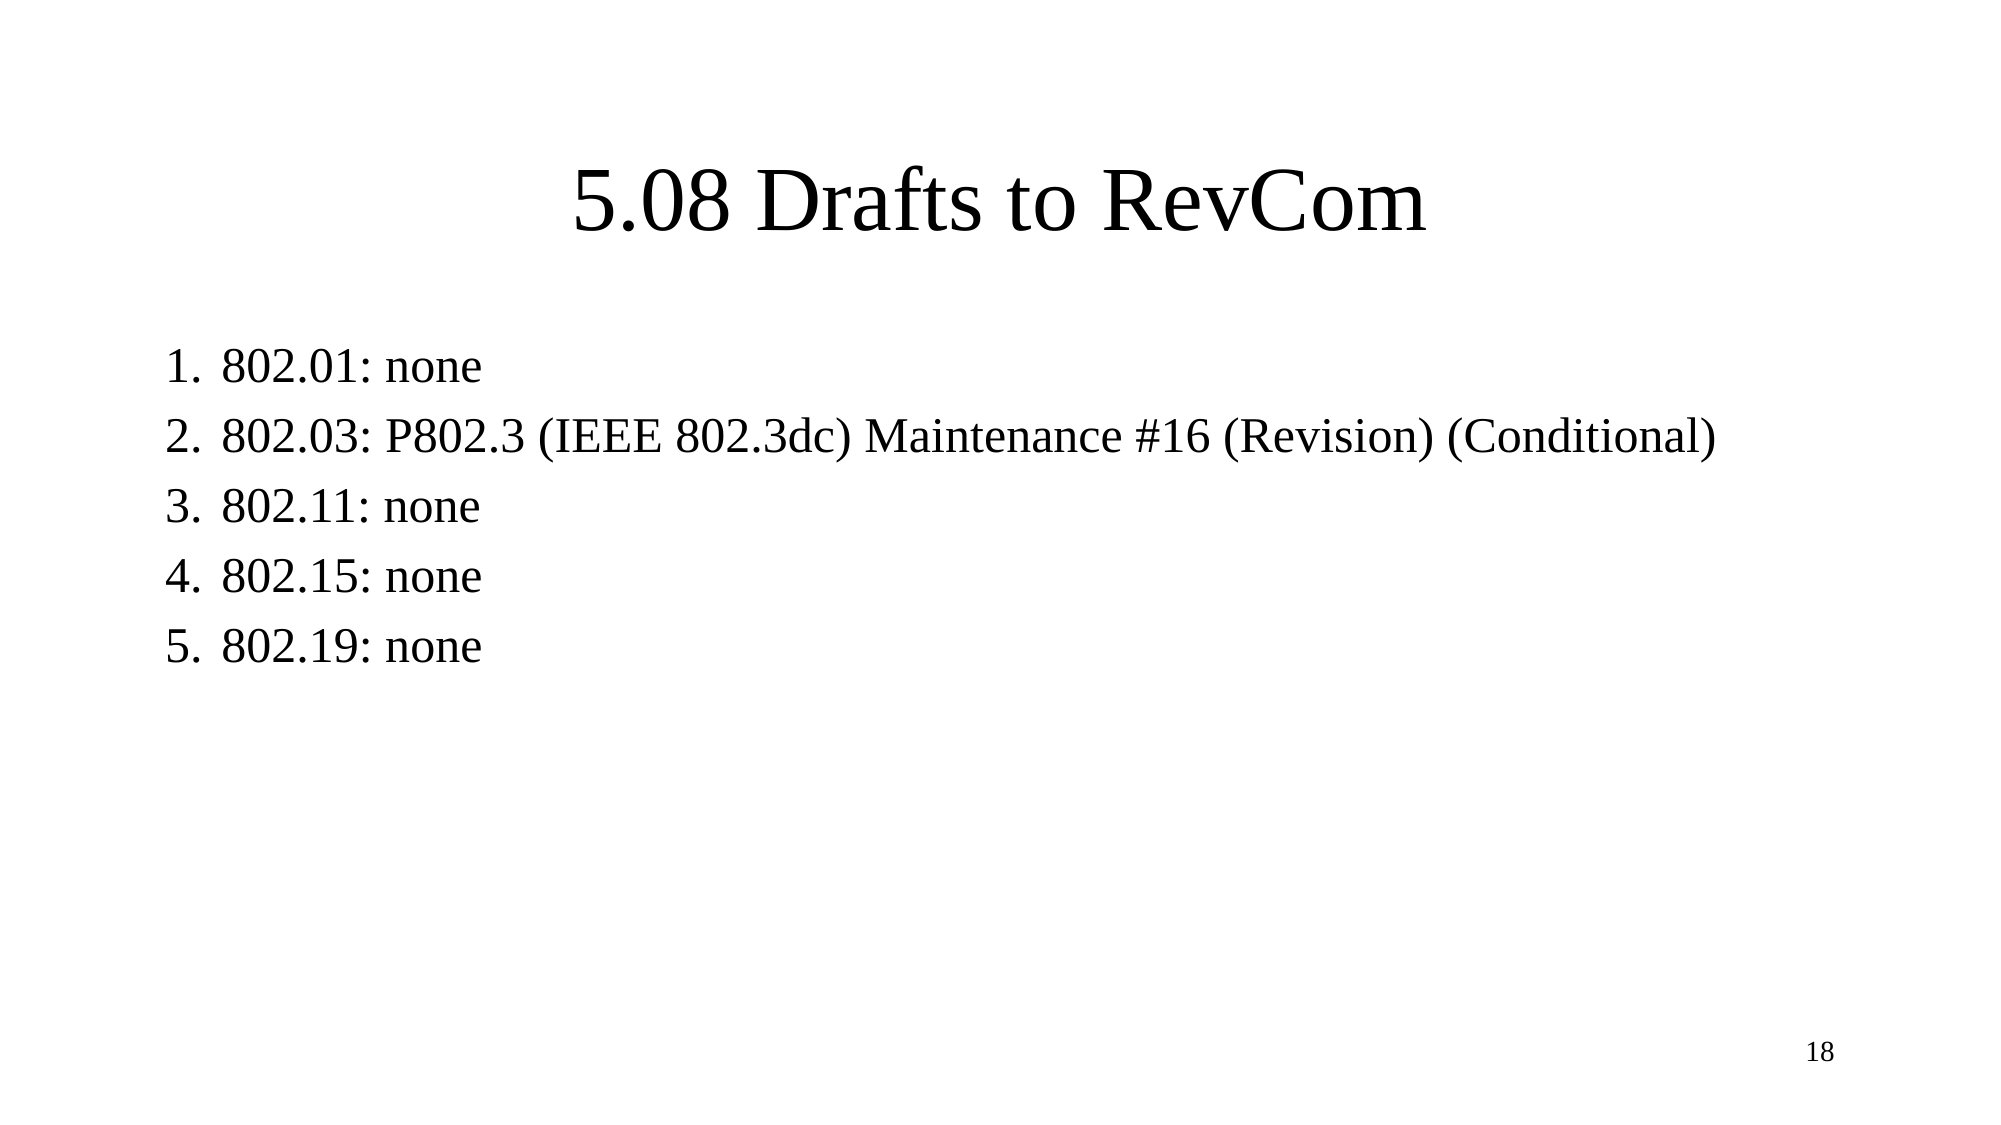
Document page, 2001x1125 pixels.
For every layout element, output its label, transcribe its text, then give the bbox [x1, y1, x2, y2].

slide_number 18 [1433, 1024, 1851, 1101]
list 802.01: none 802.03: P802.3 (IEEE 802.3dc) Maintenance #16 (Revision) (Conditional) 802.11: none 802.15: none 802.19: none [149, 324, 1851, 1001]
title 5.08 Drafts to RevCom [149, 99, 1851, 288]
